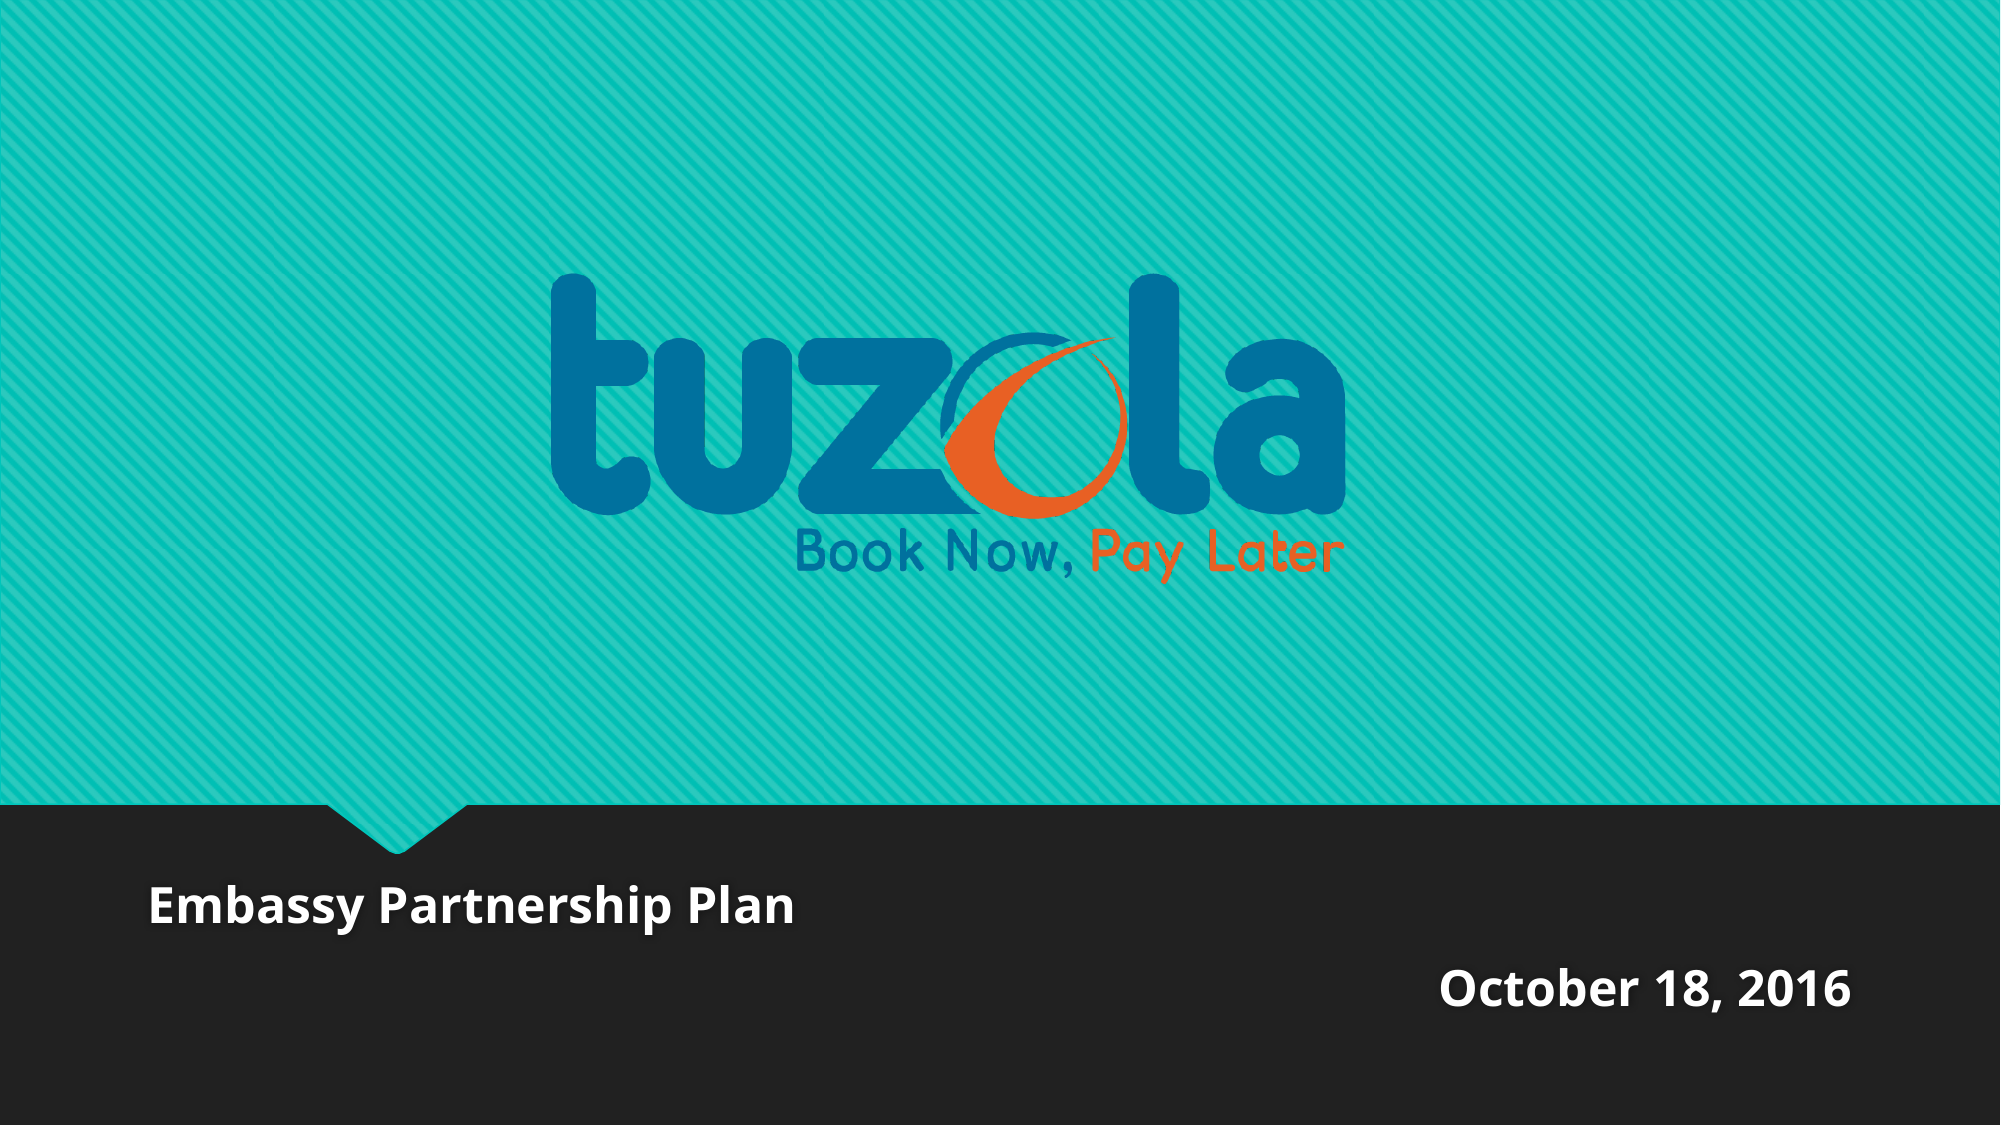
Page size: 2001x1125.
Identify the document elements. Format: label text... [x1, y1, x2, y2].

subtitle Embassy Partnership Plan October 18, 2016 [132, 866, 1868, 1025]
picture [545, 269, 1350, 588]
